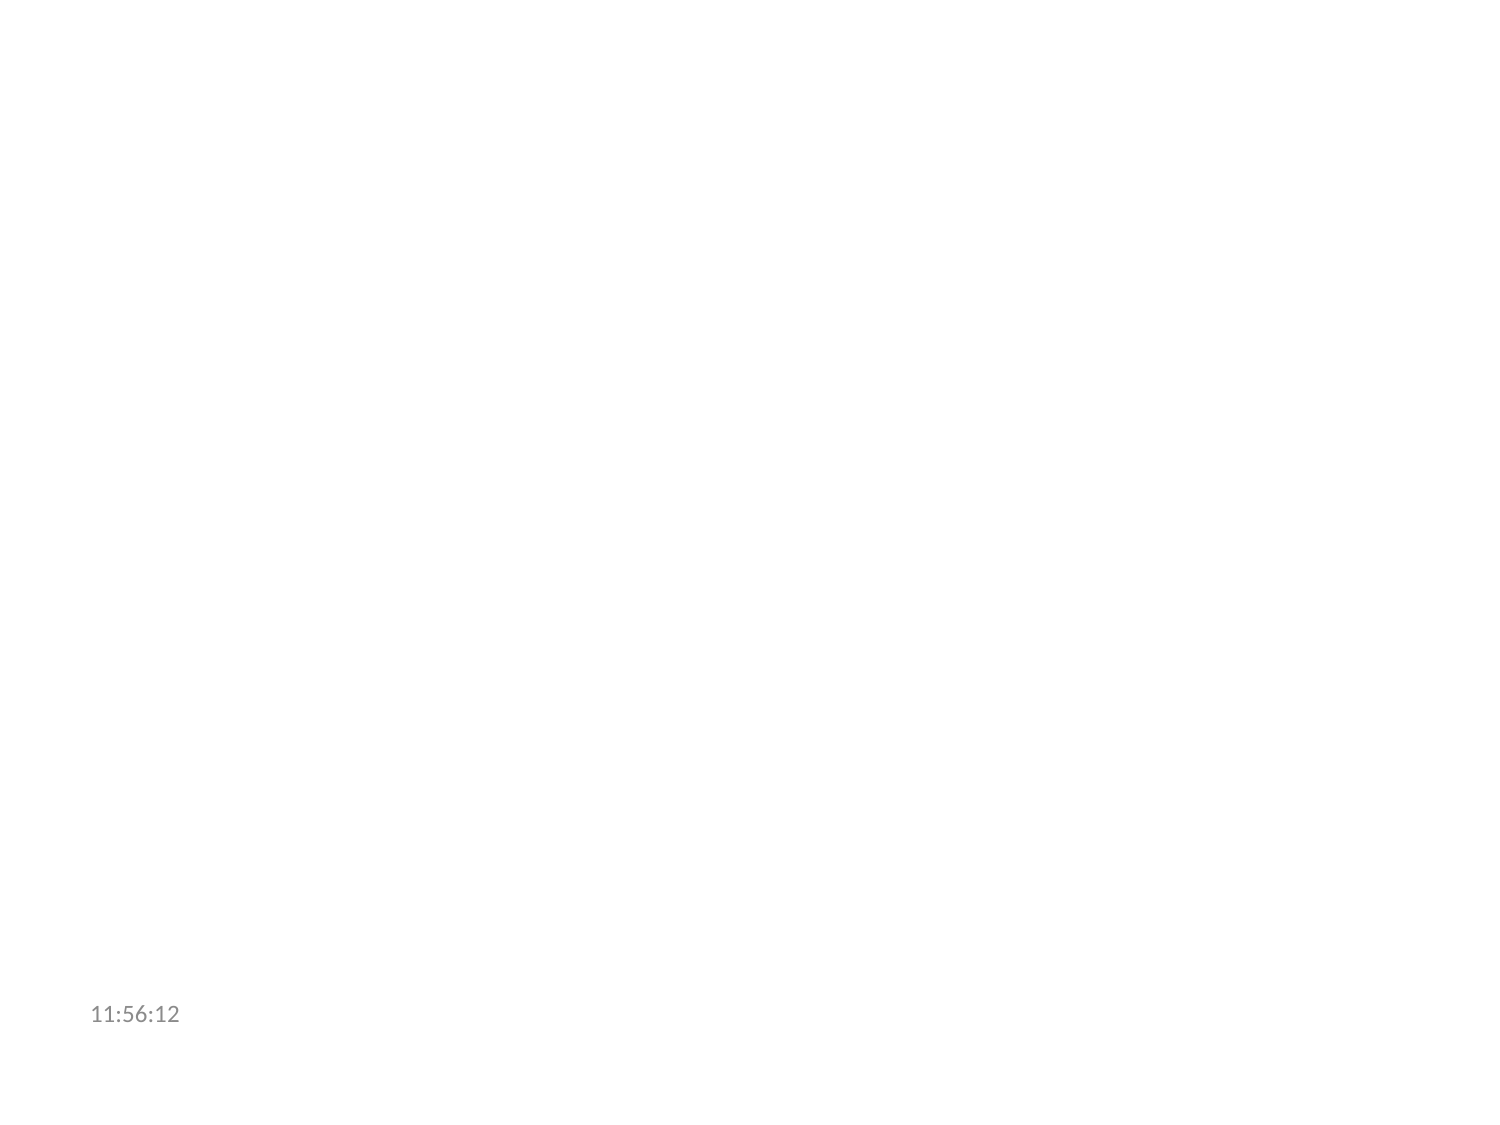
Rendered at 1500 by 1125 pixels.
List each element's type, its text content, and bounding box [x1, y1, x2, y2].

text_box 15:35:09 [75, 982, 425, 1043]
